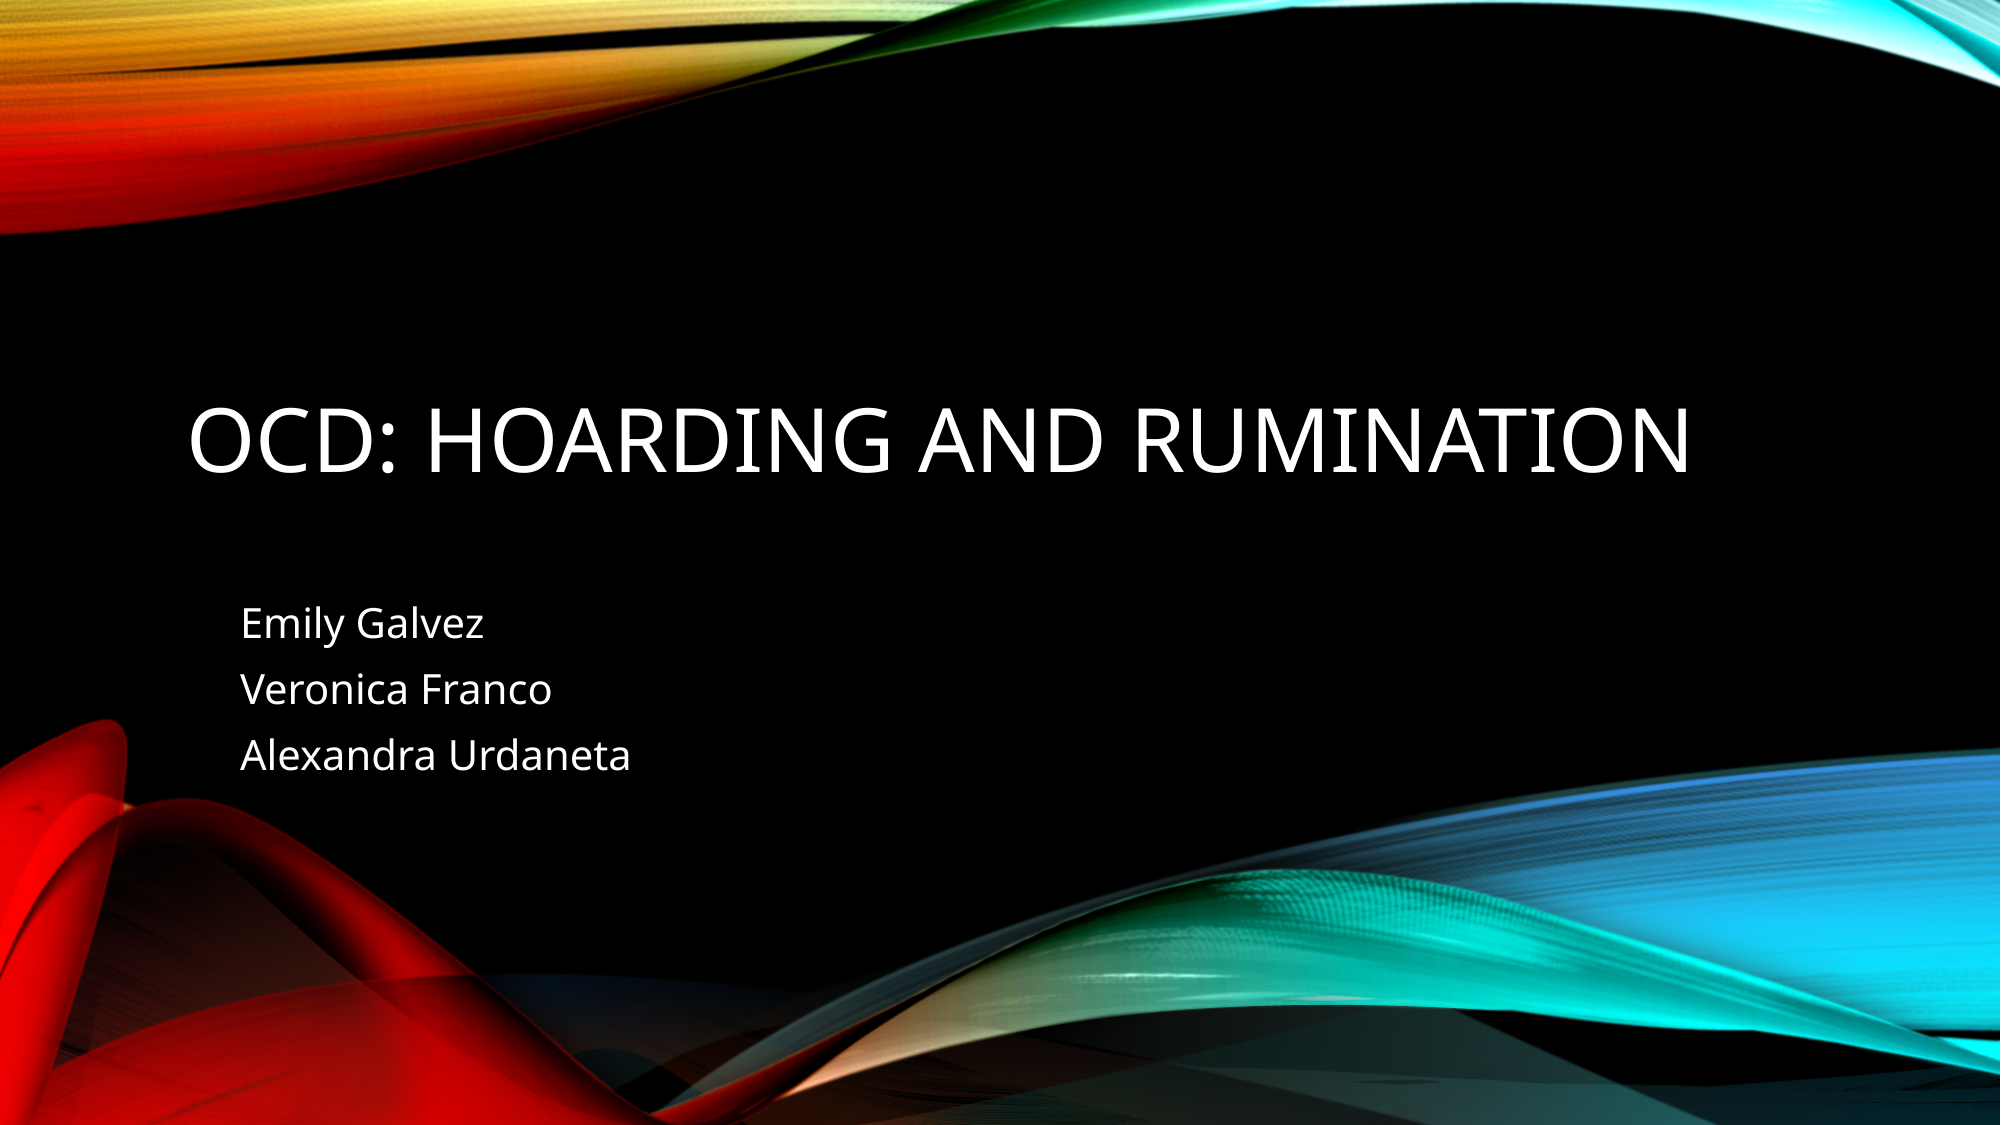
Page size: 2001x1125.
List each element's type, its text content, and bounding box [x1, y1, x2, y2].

picture [0, 0, 2000, 237]
picture [0, 717, 2000, 1125]
title OCD: Hoarding and Rumination [171, 295, 1722, 596]
subtitle Emily Galvez Veronica Franco Alexandra Urdaneta [225, 595, 1775, 1035]
